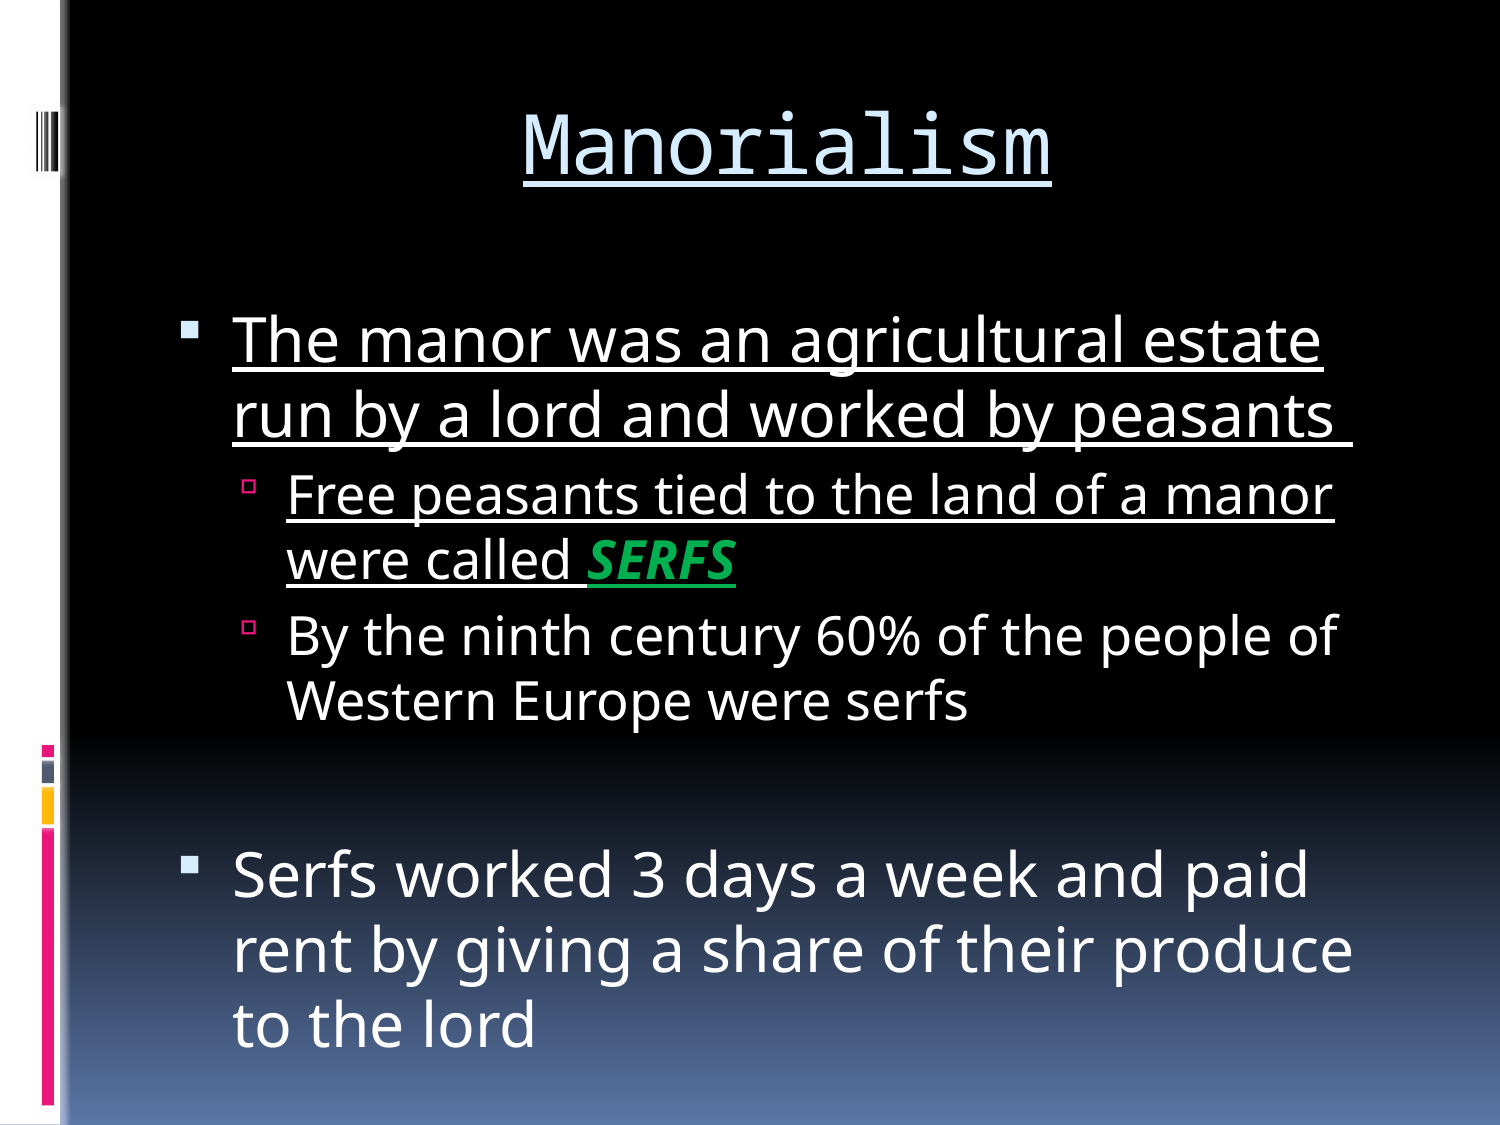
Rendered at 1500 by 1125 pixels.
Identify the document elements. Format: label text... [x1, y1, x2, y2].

list The manor was an agricultural estate run by a lord and worked by peasants Free peasants tied to the land of a manor were called SERFS By the ninth century 60% of the people of Western Europe were serfs Serfs worked 3 days a week and paid rent by giving a share of their produce to the lord [150, 292, 1425, 1043]
title Manorialism [150, 83, 1425, 234]
